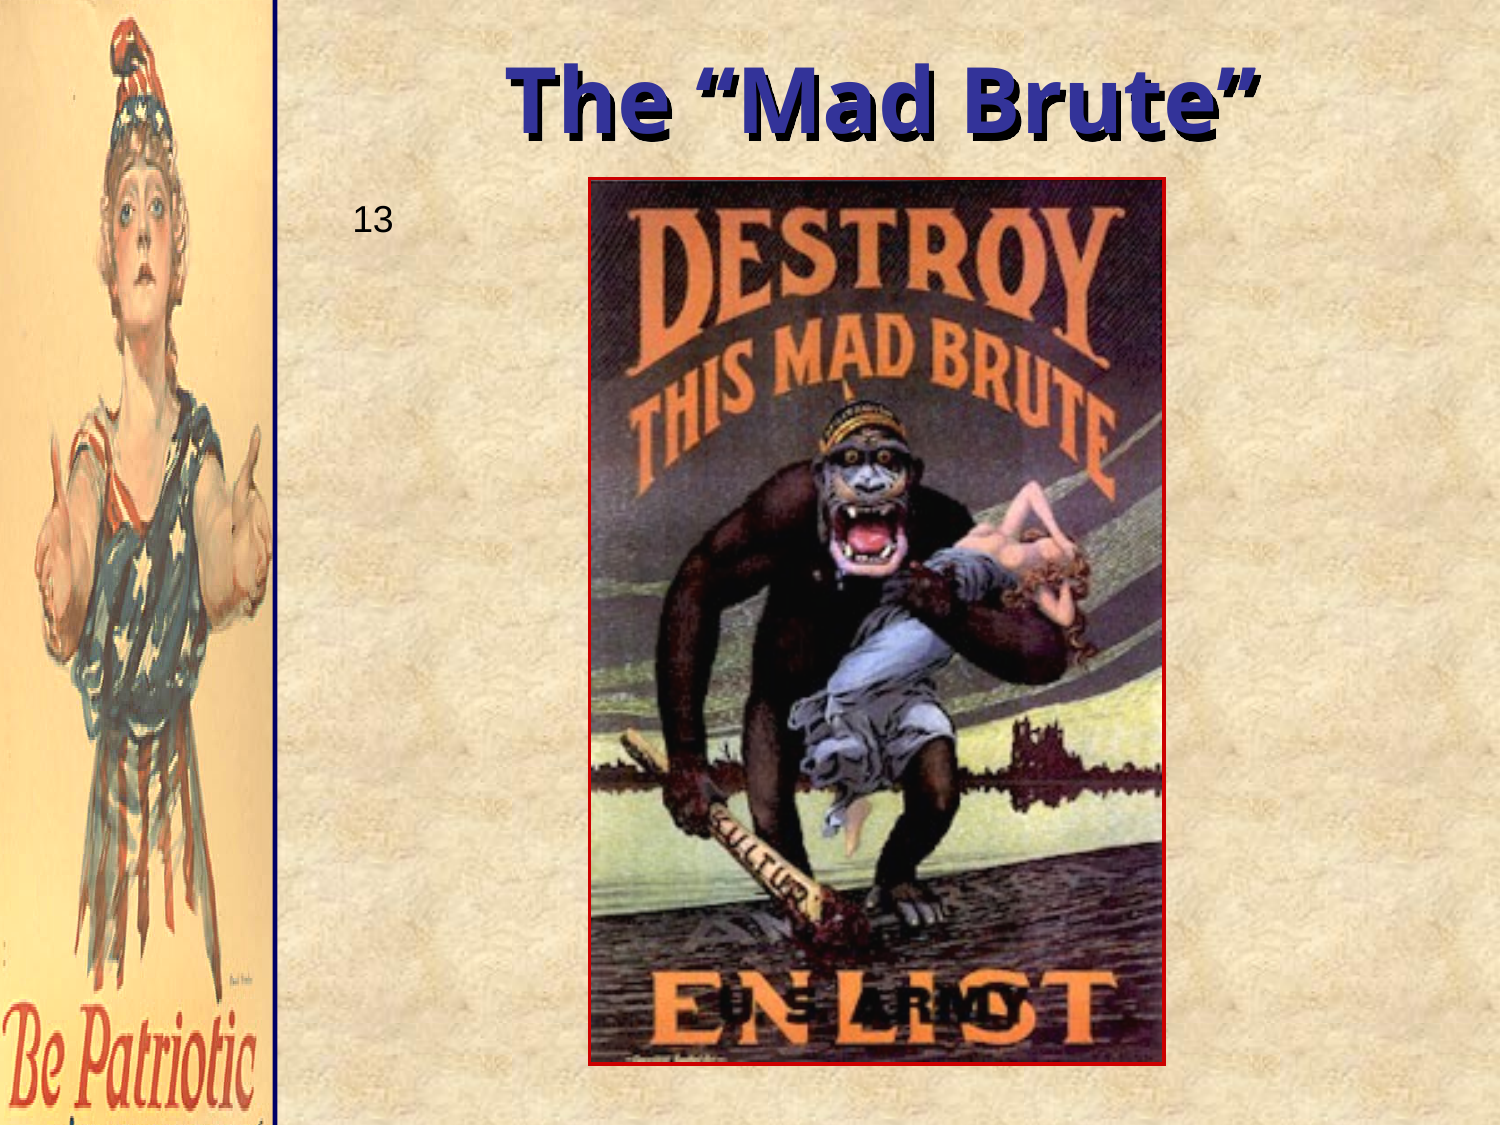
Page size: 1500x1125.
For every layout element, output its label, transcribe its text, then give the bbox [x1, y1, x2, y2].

picture [0, 0, 272, 1125]
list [591, 179, 1163, 1063]
picture [278, 0, 1500, 1125]
text_box 13 [337, 187, 538, 248]
title The “Mad Brute” [300, 34, 1463, 175]
